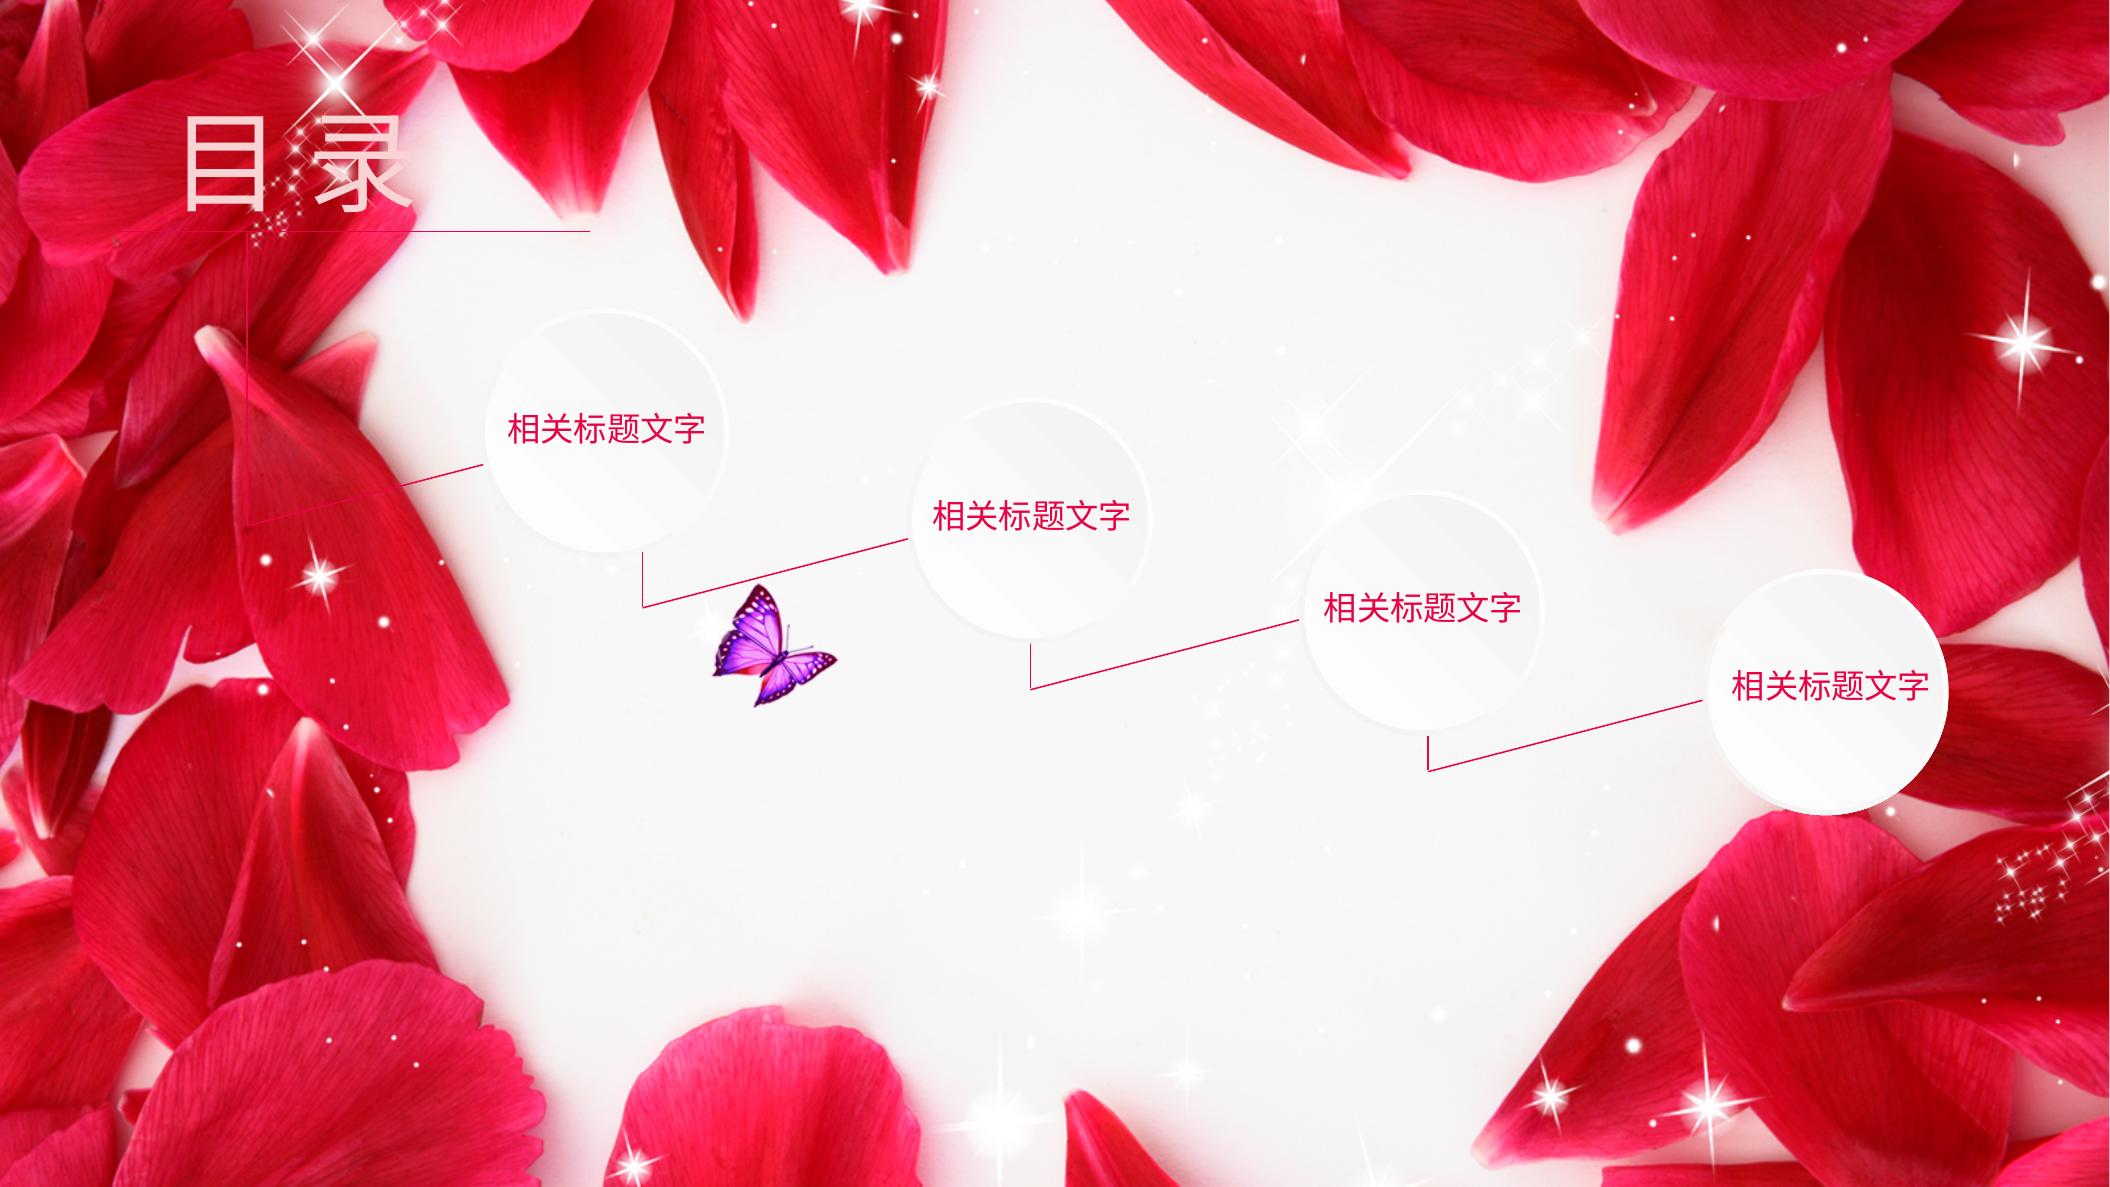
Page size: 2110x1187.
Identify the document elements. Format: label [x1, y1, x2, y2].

text_box [1702, 569, 1949, 816]
text_box [479, 308, 730, 558]
text_box [1299, 489, 1546, 736]
text_box [247, 441, 479, 526]
text_box [1428, 687, 1702, 772]
text_box [1030, 605, 1299, 690]
text_box [642, 523, 906, 608]
picture [0, 0, 2110, 1187]
text_box [906, 397, 1153, 644]
